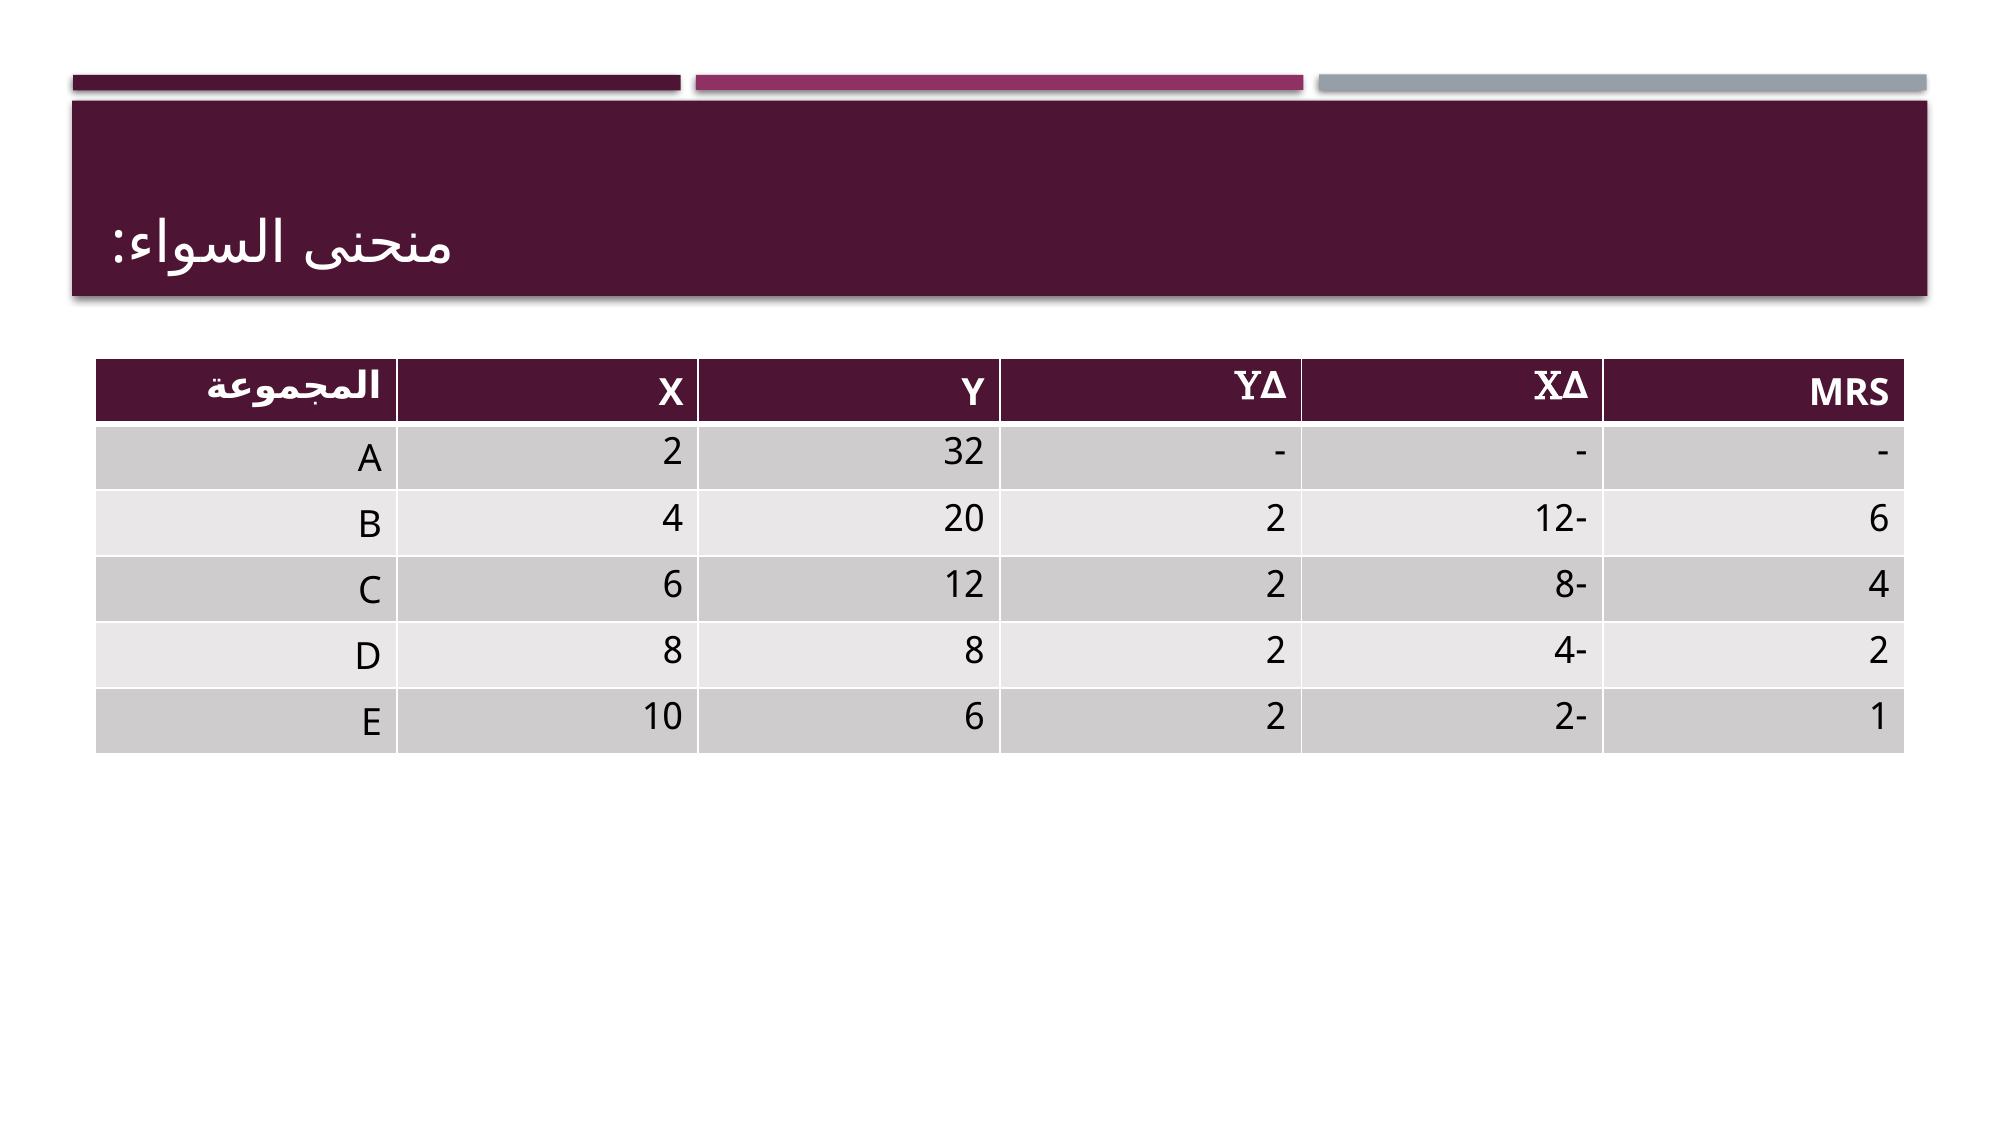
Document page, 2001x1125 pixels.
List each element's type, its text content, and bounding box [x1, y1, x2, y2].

table_cell C [96, 557, 396, 621]
table_cell D [96, 623, 396, 687]
table_cell 2 [1001, 623, 1301, 687]
table_cell -12 [1302, 491, 1602, 555]
table_cell - [1302, 427, 1602, 489]
table_cell 32 [699, 427, 999, 489]
table_cell A [96, 427, 396, 489]
table_cell 4 [398, 491, 697, 555]
table_cell 6 [699, 689, 999, 753]
table_header ∆X [1302, 359, 1602, 421]
table_cell 10 [398, 689, 697, 753]
table_cell B [96, 491, 396, 555]
table_cell -8 [1302, 557, 1602, 621]
table_cell 8 [699, 623, 999, 687]
table_cell 2 [398, 427, 697, 489]
table_cell 8 [398, 623, 697, 687]
table_cell - [1604, 427, 1904, 489]
table_cell 4 [1604, 557, 1904, 621]
table_cell 6 [398, 557, 697, 621]
table_cell -4 [1302, 623, 1602, 687]
title منحنى السواء: [95, 115, 1905, 282]
table_header X [398, 359, 697, 421]
table_header MRS [1604, 359, 1904, 421]
table_header ∆Y [1001, 359, 1301, 421]
table_header المجموعة [96, 359, 396, 421]
table_cell -2 [1302, 689, 1602, 753]
table_cell 2 [1001, 491, 1301, 555]
table_cell 1 [1604, 689, 1904, 753]
table_header Y [699, 359, 999, 421]
table_cell 2 [1604, 623, 1904, 687]
table_cell E [96, 689, 396, 753]
table_cell 20 [699, 491, 999, 555]
table_cell 6 [1604, 491, 1904, 555]
table_cell 2 [1001, 689, 1301, 753]
table_cell - [1001, 427, 1301, 489]
table_cell 12 [699, 557, 999, 621]
table_cell 2 [1001, 557, 1301, 621]
